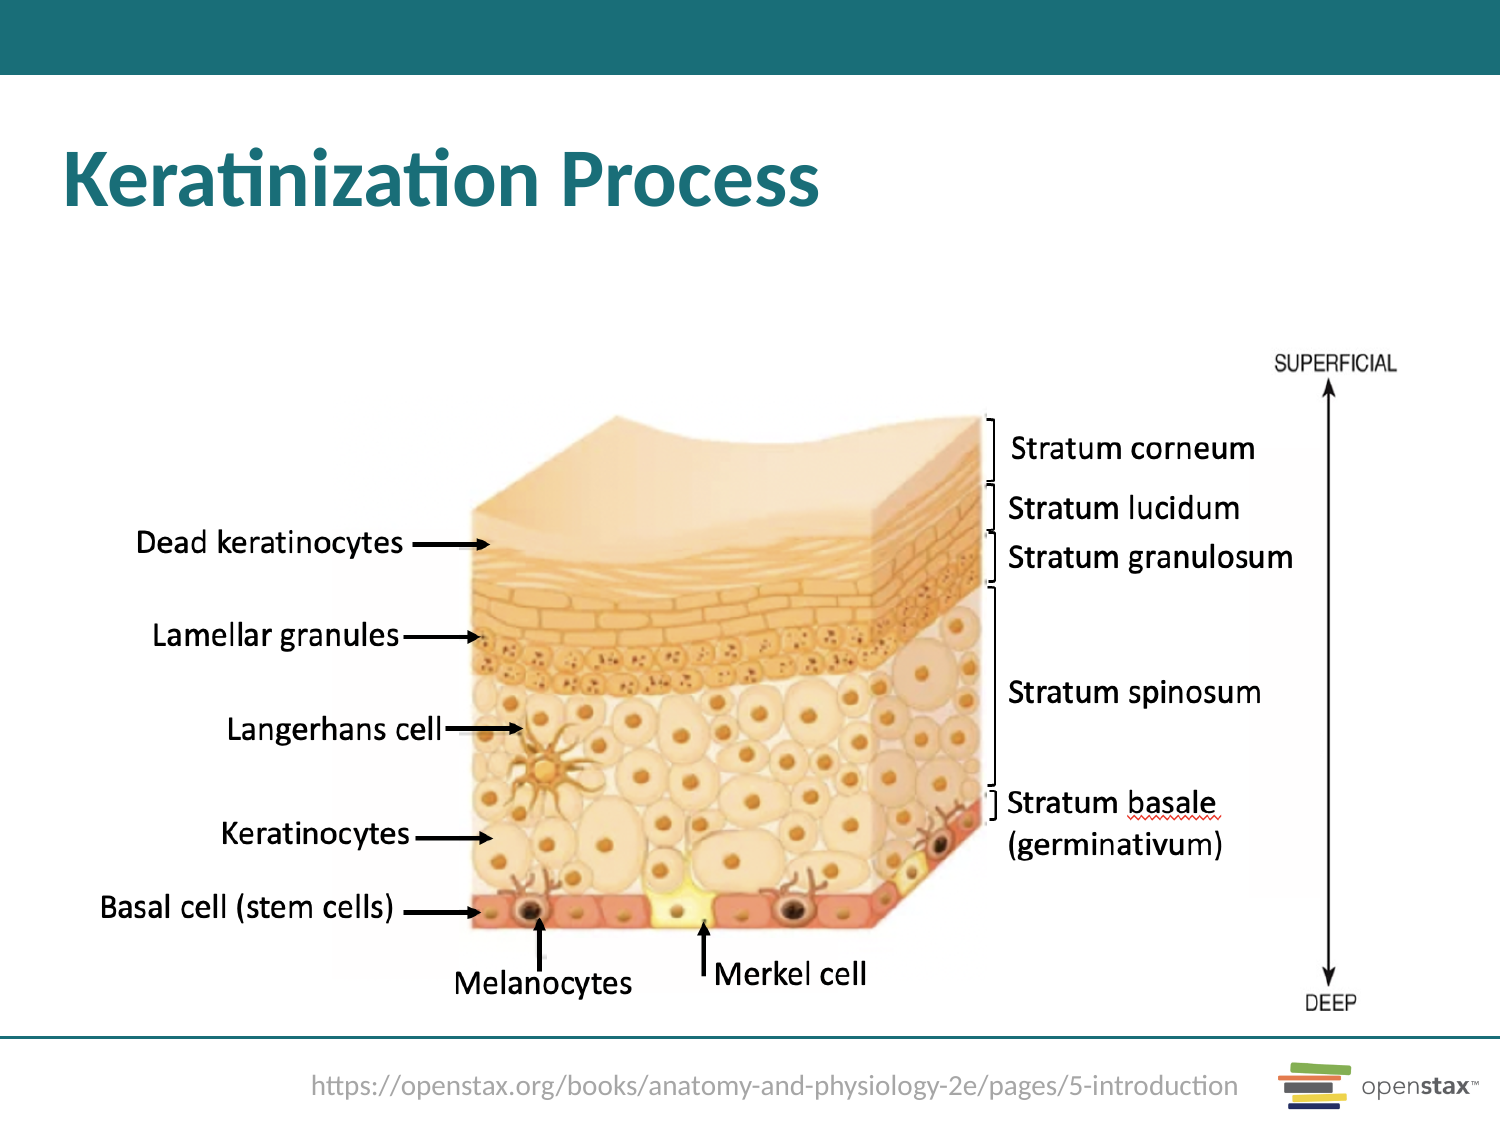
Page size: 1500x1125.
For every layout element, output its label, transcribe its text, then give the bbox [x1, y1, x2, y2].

picture [1260, 1043, 1494, 1125]
text_box https://openstax.org/books/anatomy-and-physiology-2e/pages/5-introduction [296, 1058, 1255, 1109]
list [86, 287, 1414, 1025]
title Keratinization Process [48, 127, 1450, 263]
slide_number 4 [1059, 1042, 1450, 1103]
